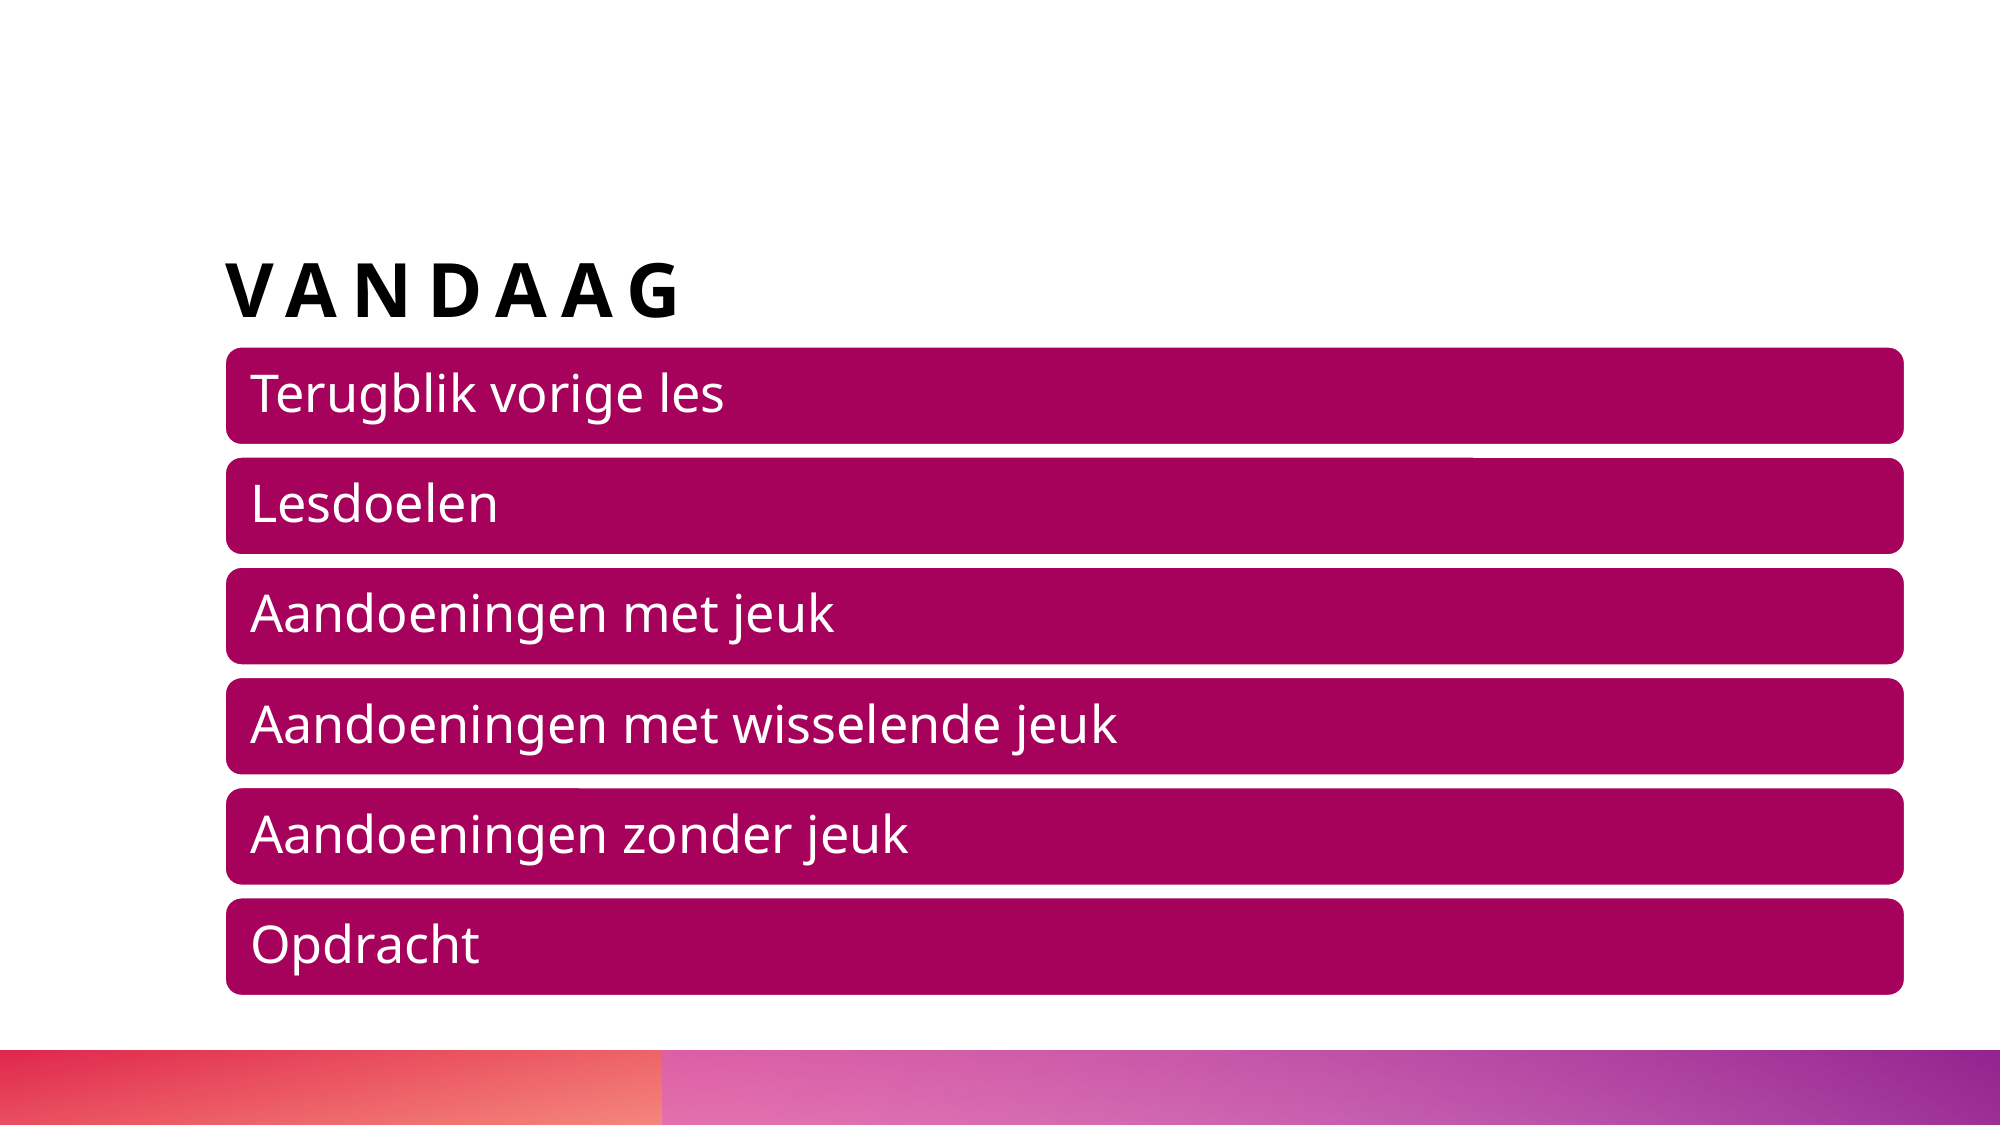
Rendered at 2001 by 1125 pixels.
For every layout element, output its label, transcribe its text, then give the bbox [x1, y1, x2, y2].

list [224, 346, 1905, 996]
title Vandaag [225, 130, 1905, 333]
